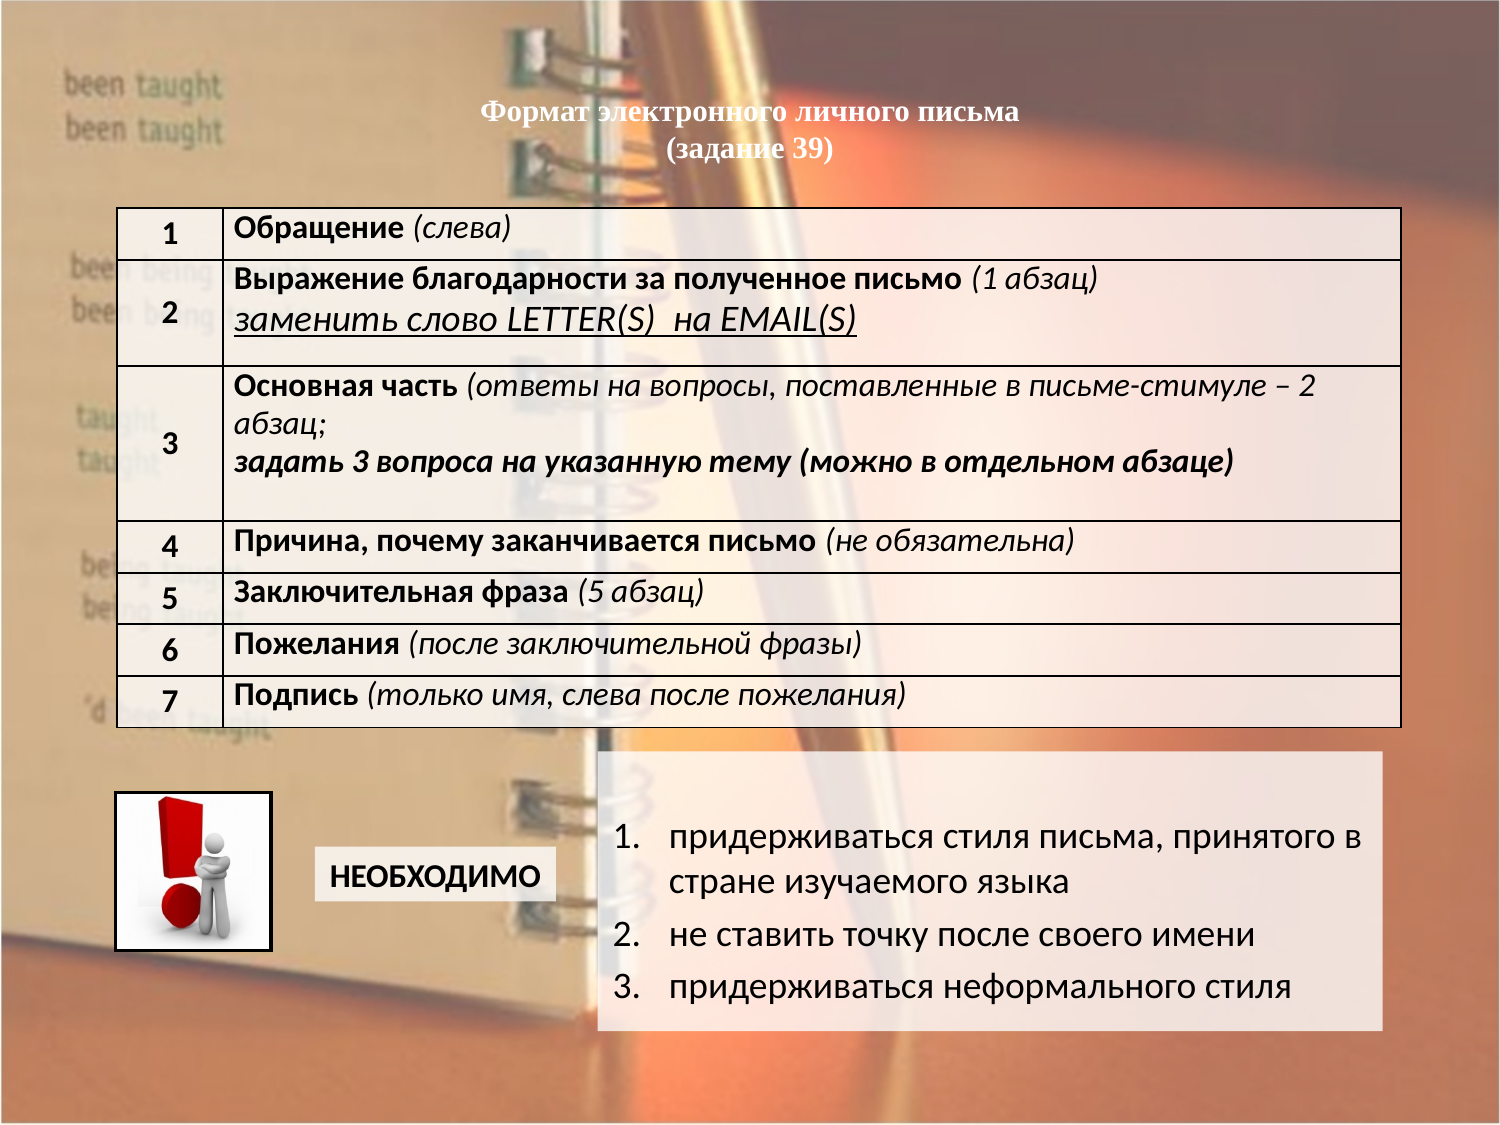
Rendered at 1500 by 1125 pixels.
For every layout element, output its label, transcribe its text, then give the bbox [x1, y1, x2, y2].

table_header Обращение (слева) [224, 209, 1400, 259]
picture [116, 794, 270, 950]
table_cell 7 [118, 677, 222, 727]
table_cell 3 [118, 367, 222, 520]
table_cell Заключительная фраза (5 абзац) [224, 574, 1400, 623]
table_cell 6 [118, 625, 222, 675]
table_cell Выражение благодарности за полученное письмо (1 абзац) заменить слово LETTER(S) на EMAIL(S) [224, 261, 1400, 365]
table_cell Пожелания (после заключительной фразы) [224, 625, 1400, 675]
table_cell Основная часть (ответы на вопросы, поставленные в письме-стимуле – 2 абзац; задать 3 вопроса на указанную тему (можно в отдельном абзаце) [224, 367, 1400, 520]
list придерживаться стиля письма, принятого в стране изучаемого языка не ставить точку после своего имени придерживаться неформального стиля [597, 751, 1383, 1032]
table_cell 5 [118, 574, 222, 623]
text_box НЕОБХОДИМО [314, 846, 556, 902]
table_cell Причина, почему заканчивается письмо (не обязательна) [224, 522, 1400, 572]
table_header 1 [118, 209, 222, 259]
table_cell Подпись (только имя, слева после пожелания) [224, 677, 1400, 727]
table_cell 2 [118, 261, 222, 365]
table_cell 4 [118, 522, 222, 572]
title Формат электронного личного письма (задание 39) [75, 45, 1425, 233]
